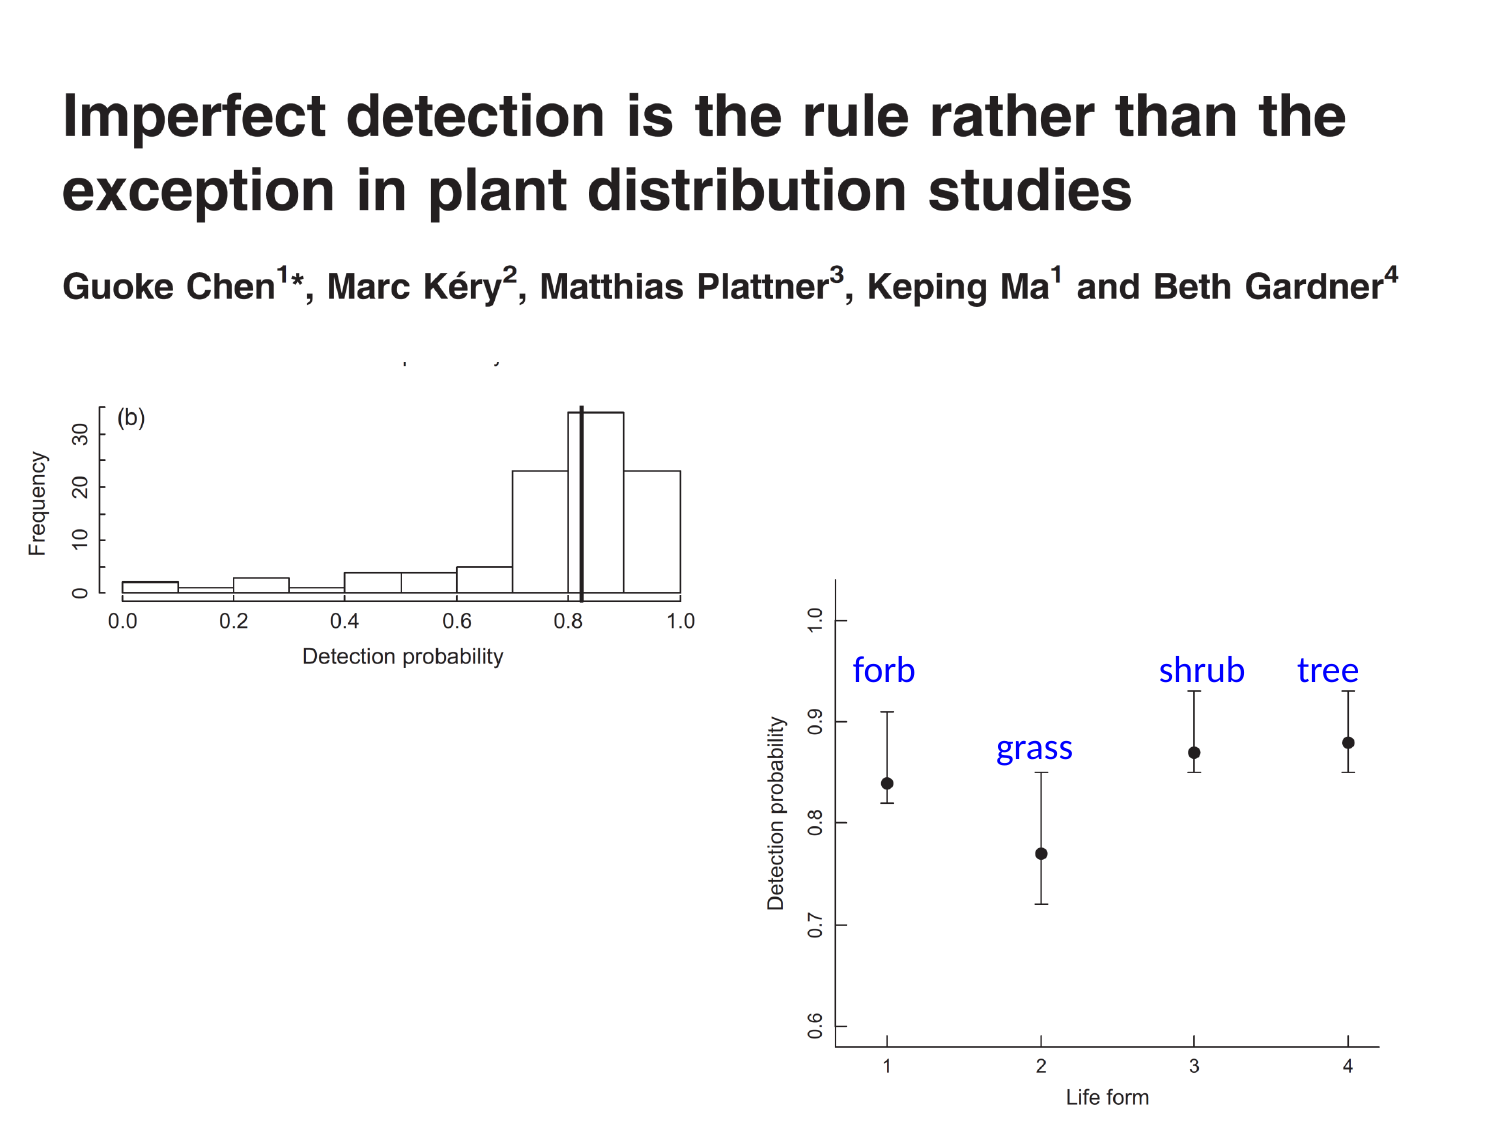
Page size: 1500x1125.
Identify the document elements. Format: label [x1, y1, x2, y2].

picture [738, 542, 1436, 1125]
picture [0, 62, 1472, 330]
picture [24, 362, 726, 698]
